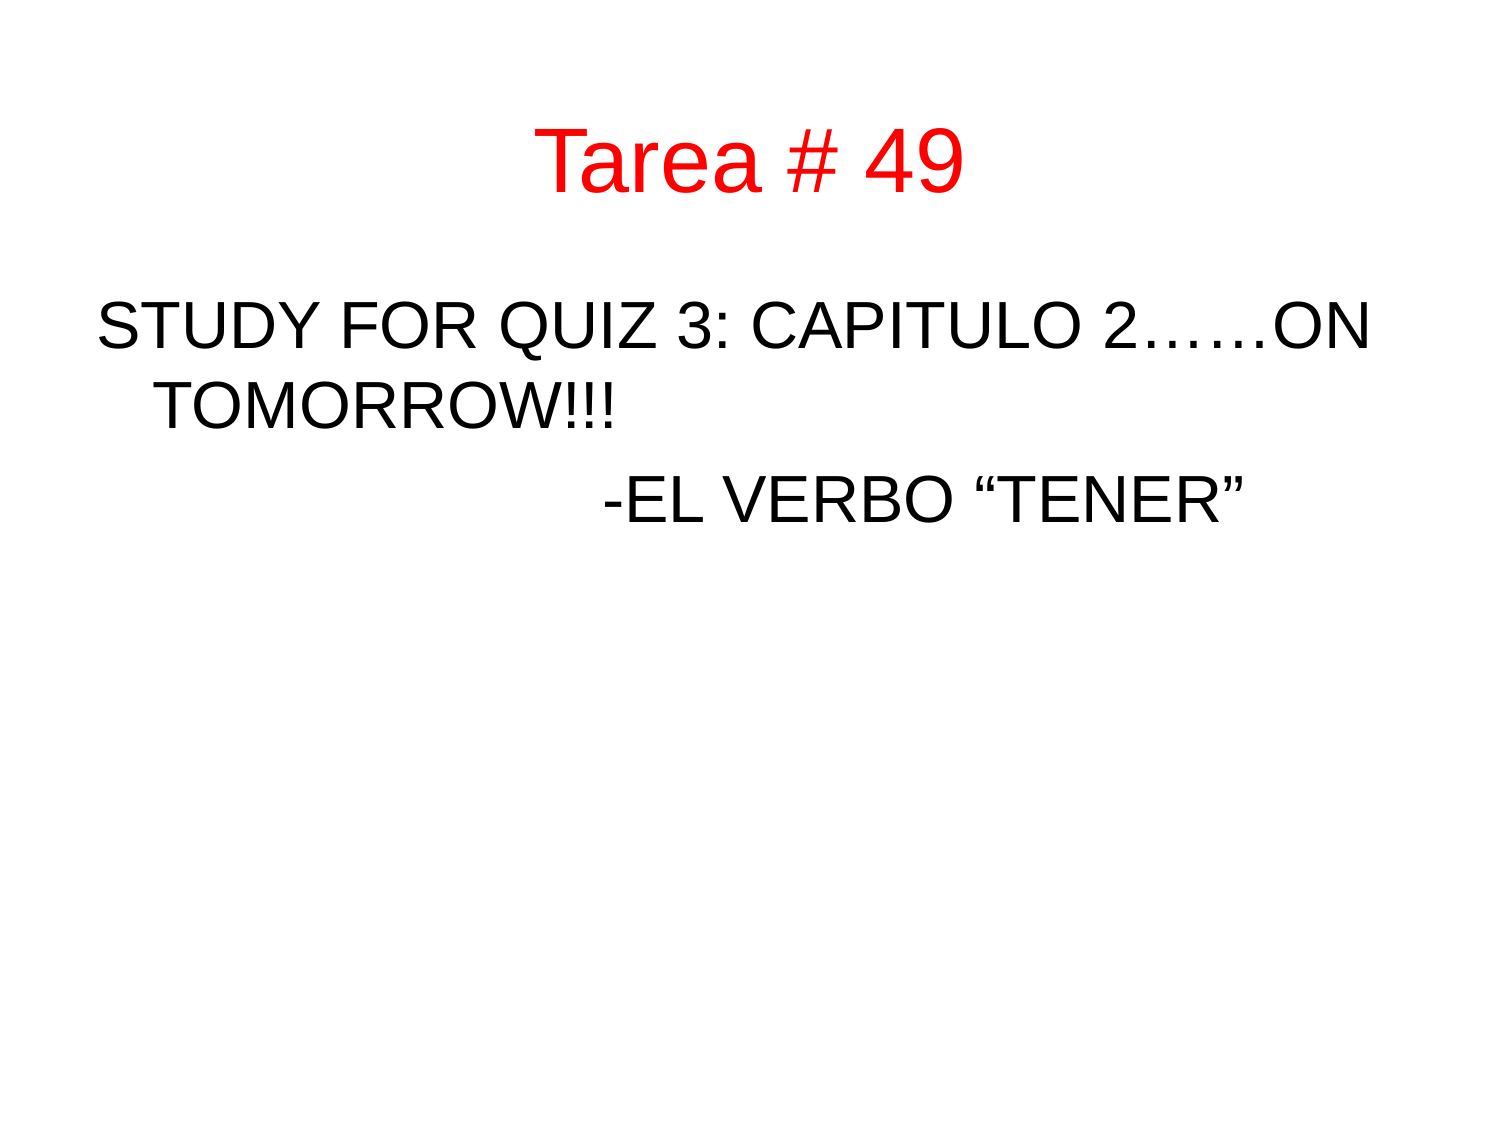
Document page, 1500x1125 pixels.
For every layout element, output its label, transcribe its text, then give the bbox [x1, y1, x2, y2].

text_box Tarea # 49 [74, 62, 1425, 250]
text_box STUDY FOR QUIZ 3: CAPITULO 2……ON TOMORROW!!! -EL VERBO “TENER” [81, 274, 1432, 513]
